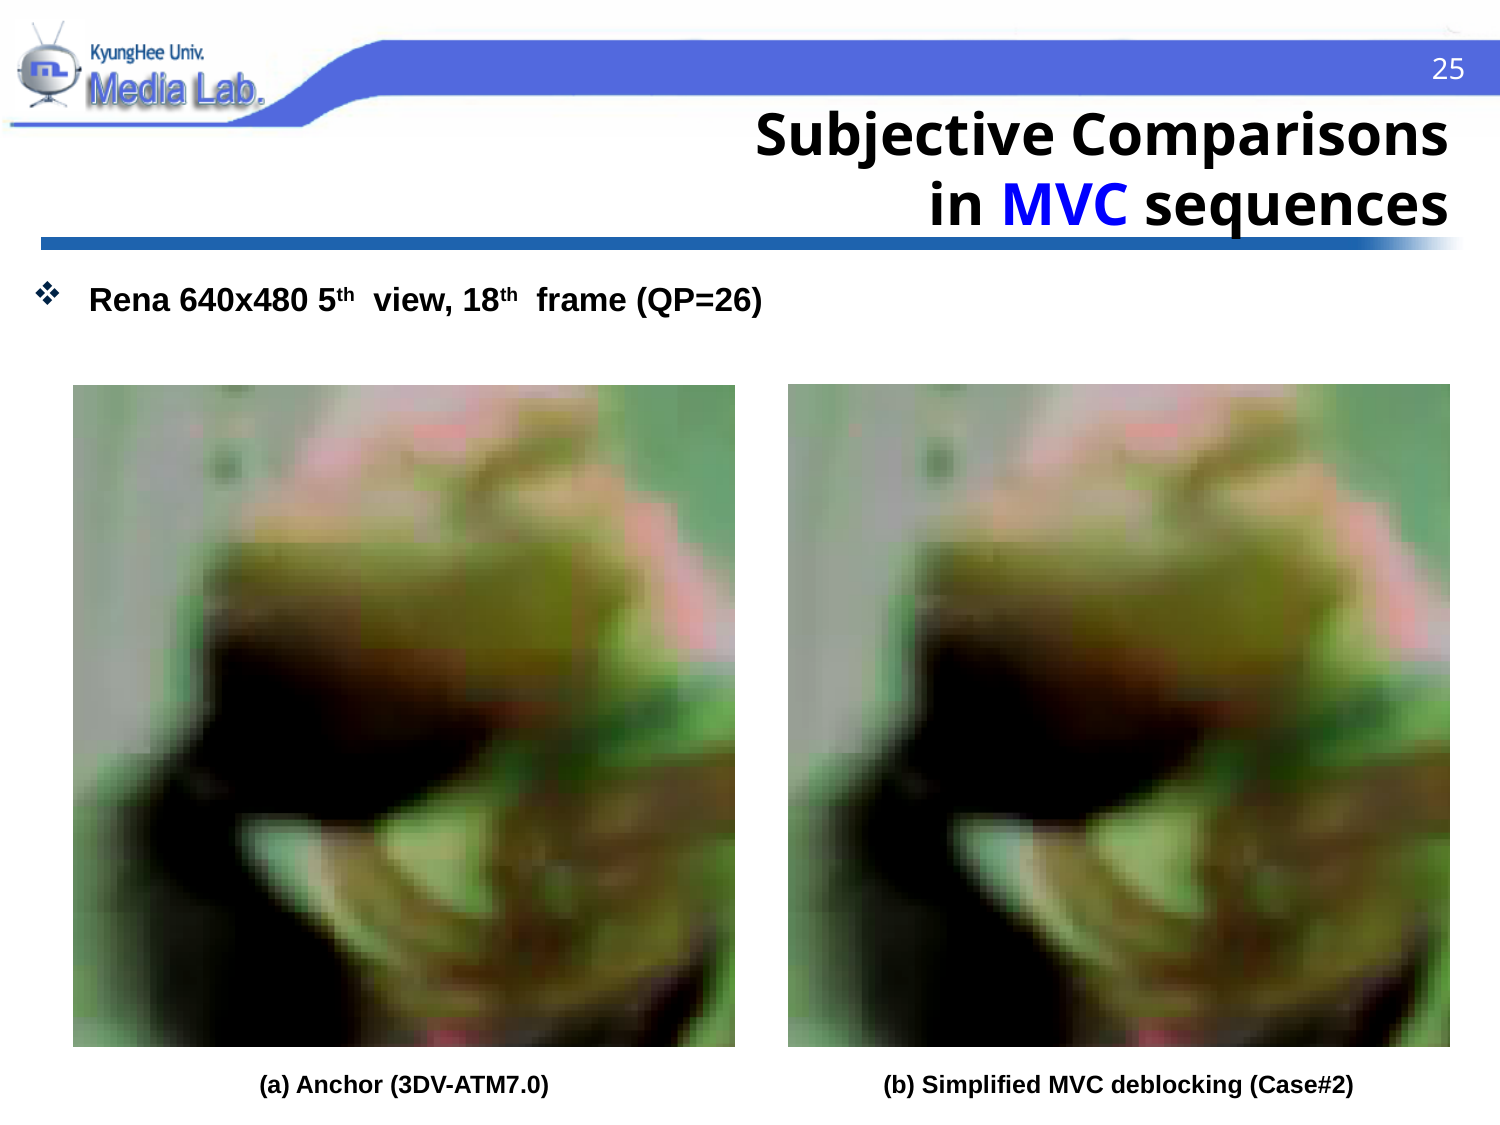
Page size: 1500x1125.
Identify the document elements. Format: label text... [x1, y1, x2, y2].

list Rena 640x480 5th view, 18th frame (QP=26) [17, 262, 1483, 1107]
title Subjective Comparisons in MVC sequences [312, 101, 1465, 233]
picture [41, 237, 1500, 250]
slide_number 25 [1403, 42, 1481, 93]
picture [788, 384, 1450, 1047]
picture [73, 385, 736, 1047]
text_box (b) Simplified MVC deblocking (Case#2) [865, 1060, 1373, 1106]
picture [0, 0, 1500, 138]
text_box (a) Anchor (3DV-ATM7.0) [119, 1060, 690, 1106]
